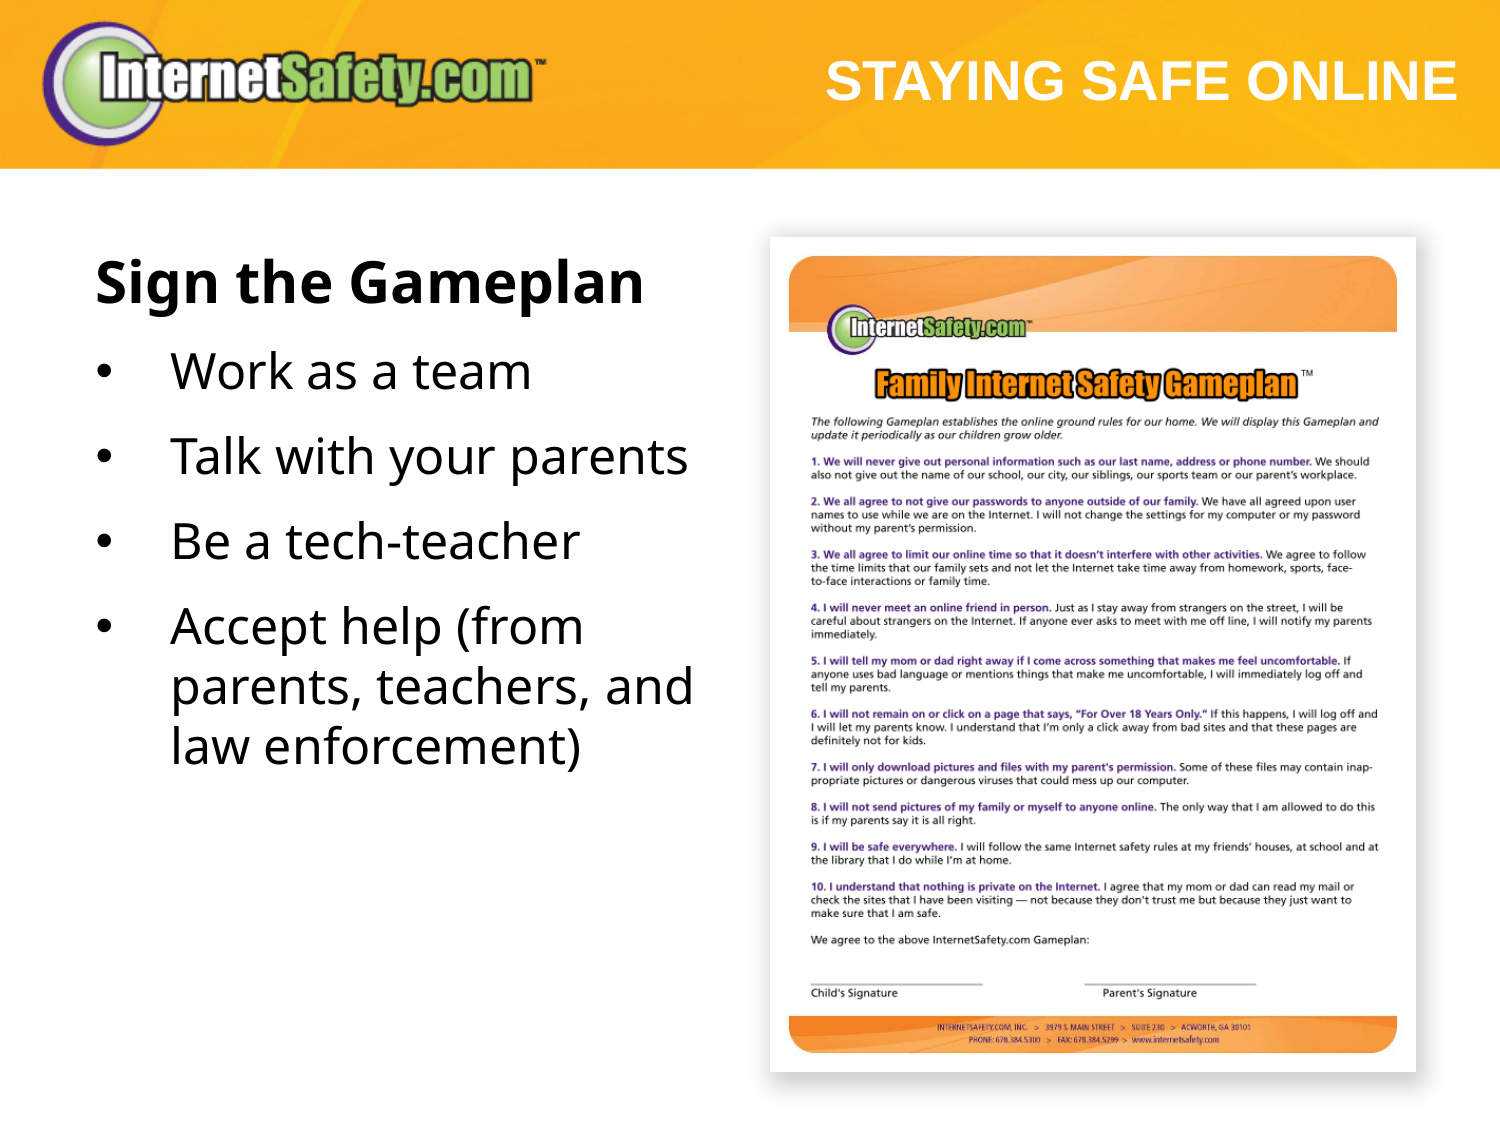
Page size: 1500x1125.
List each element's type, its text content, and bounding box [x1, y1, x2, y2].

picture [0, 0, 1500, 1125]
text_box Staying safe online [564, 36, 1474, 119]
text_box Sign the Gameplan Work as a team Talk with your parents Be a tech-teacher Accept help (from parents, teachers, and law enforcement) [80, 237, 728, 1031]
